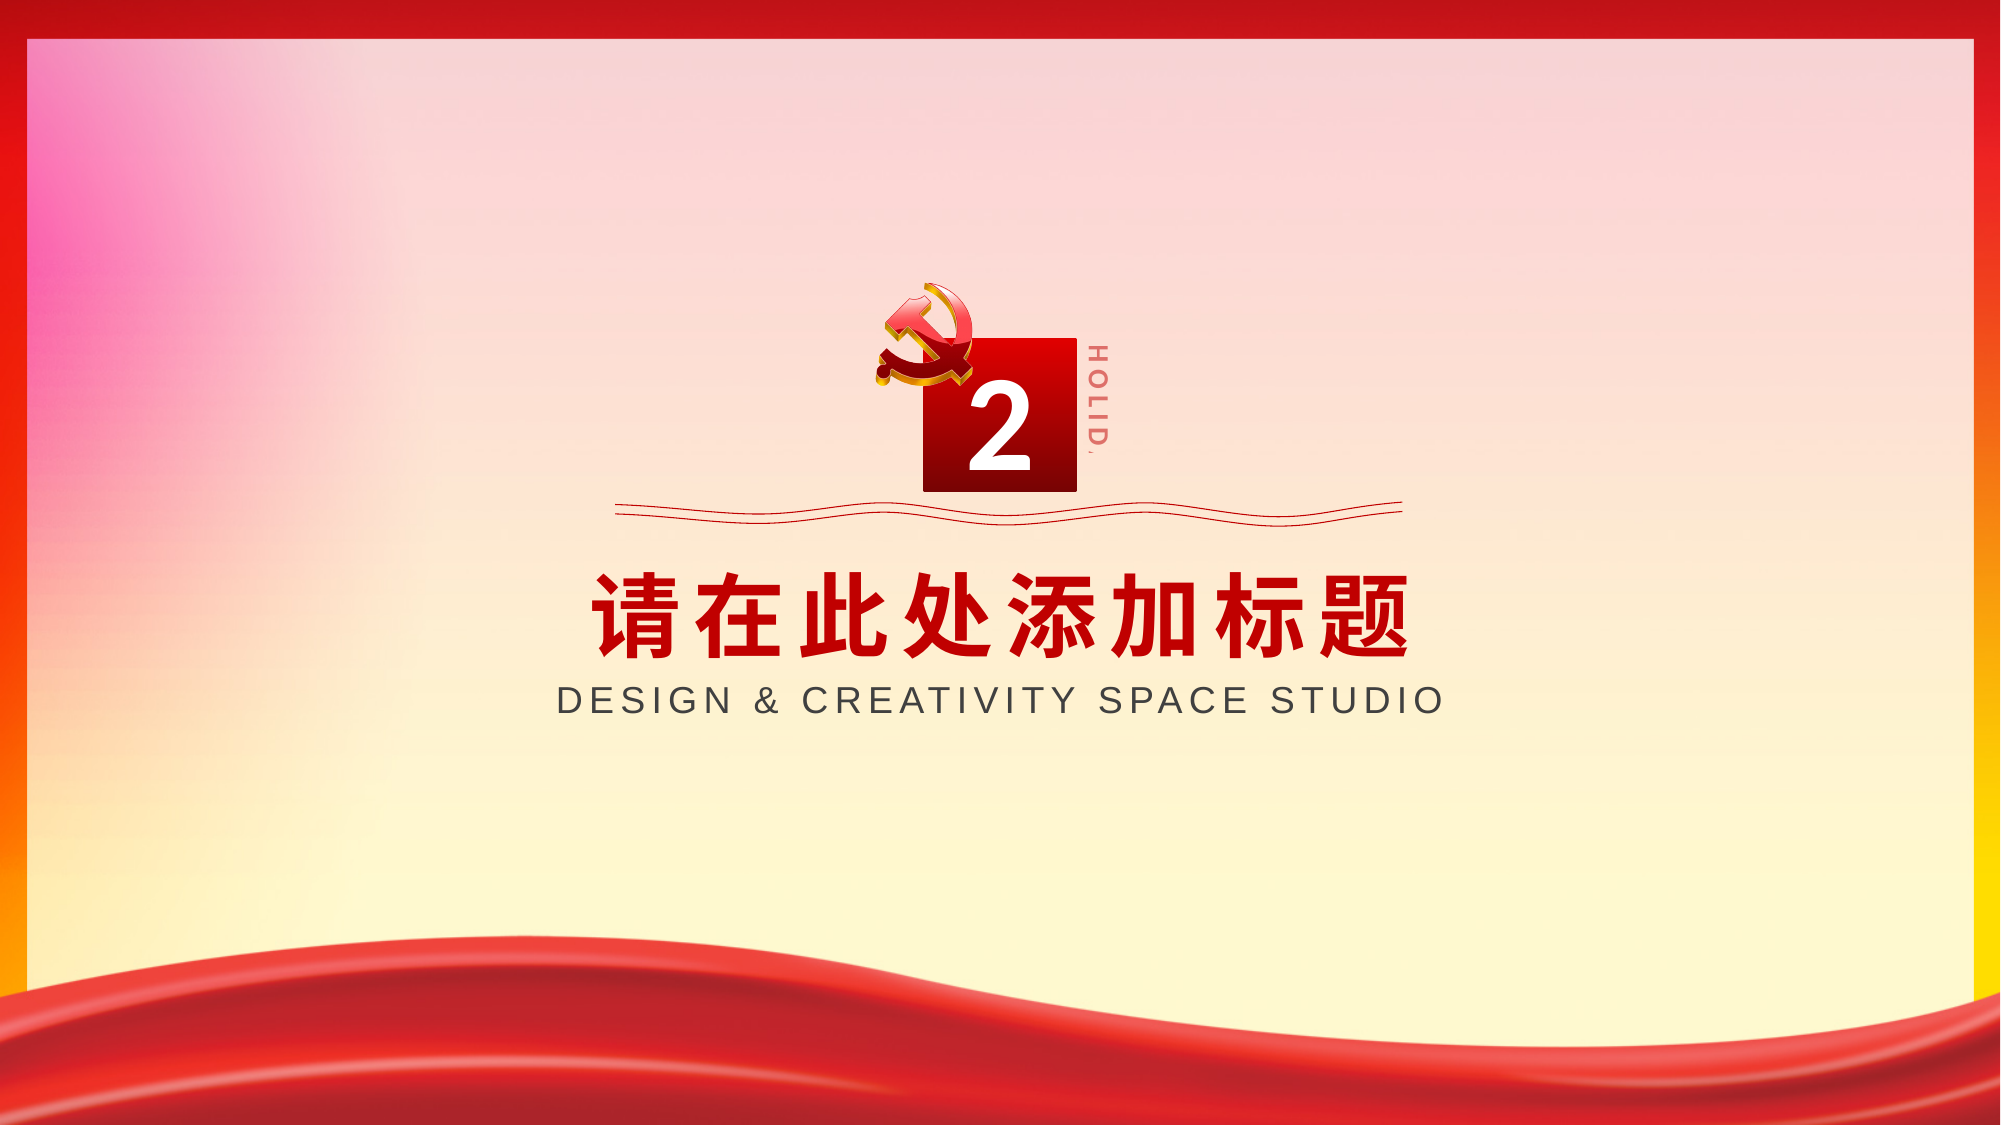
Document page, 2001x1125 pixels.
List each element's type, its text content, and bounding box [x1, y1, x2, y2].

text_box DESIGN & CREATIVITY SPACE STUDIO [541, 668, 1459, 729]
text_box 请在此处添加标题 [574, 551, 1426, 668]
text_box 2 [923, 337, 1059, 493]
text_box HOLIDAY [1059, 329, 1126, 501]
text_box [615, 501, 1403, 527]
picture [0, 0, 2001, 1125]
